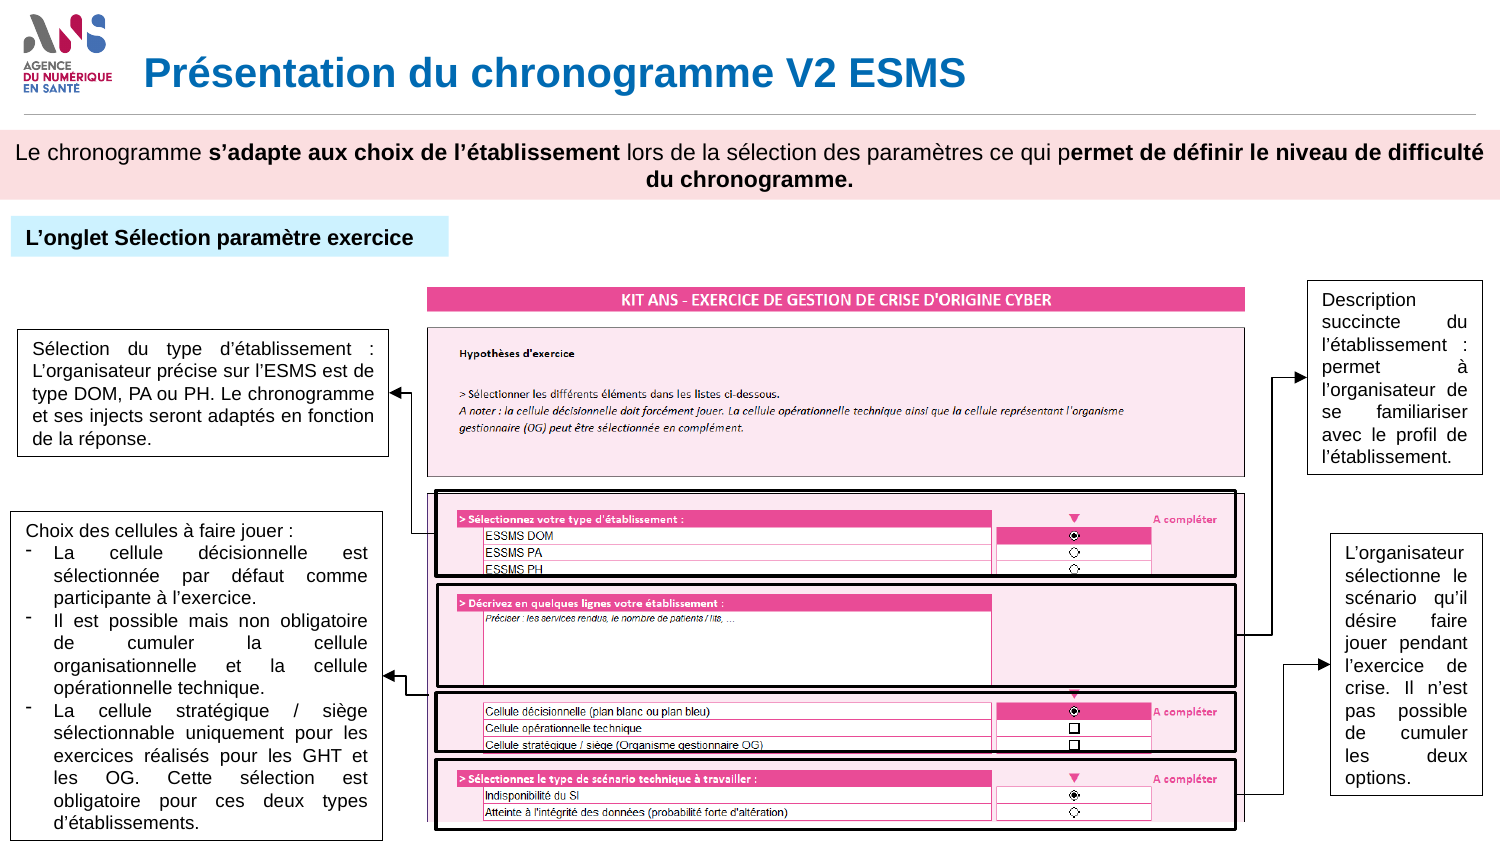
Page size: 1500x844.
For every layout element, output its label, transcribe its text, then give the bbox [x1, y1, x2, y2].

text_box L’onglet Sélection paramètre exercice [10, 215, 449, 257]
text_box Présentation du chronogramme V2 ESMS [143, 20, 1148, 96]
picture [406, 276, 1271, 822]
text_box Le chronogramme s’adapte aux choix de l’établissement lors de la sélection des paramètres ce qui permet de définir le niveau de difficulté du chronogramme. [0, 129, 1500, 200]
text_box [1234, 654, 1331, 795]
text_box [1234, 378, 1308, 636]
text_box Choix des cellules à faire jouer : La cellule décisionnelle est sélectionnée par défaut comme participante à l’exercice. Il est possible mais non obligatoire de cumuler la cellule organisationnelle et la cellule opérationnelle technique. La cellule stratégique / siège sélectionnable uniquement pour les exercices réalisés pour les GHT et les OG. Cette sélection est obligatoire pour ces deux types d’établissements. [10, 511, 383, 841]
picture [23, 14, 112, 93]
text_box L’organisateur sélectionne le scénario qu’il désire faire jouer pendant l’exercice de crise. Il n’est pas possible de cumuler les deux options. [1330, 533, 1483, 796]
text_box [382, 665, 430, 696]
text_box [388, 393, 437, 534]
text_box Sélection du type d’établissement : L’organisateur précise sur l’ESMS est de type DOM, PA ou PH. Le chronogramme et ses injects seront adaptés en fonction de la réponse. [17, 329, 389, 457]
text_box Description succincte du l’établissement : permet à l’organisateur de se familiariser avec le profil de l’établissement. [1307, 280, 1483, 475]
